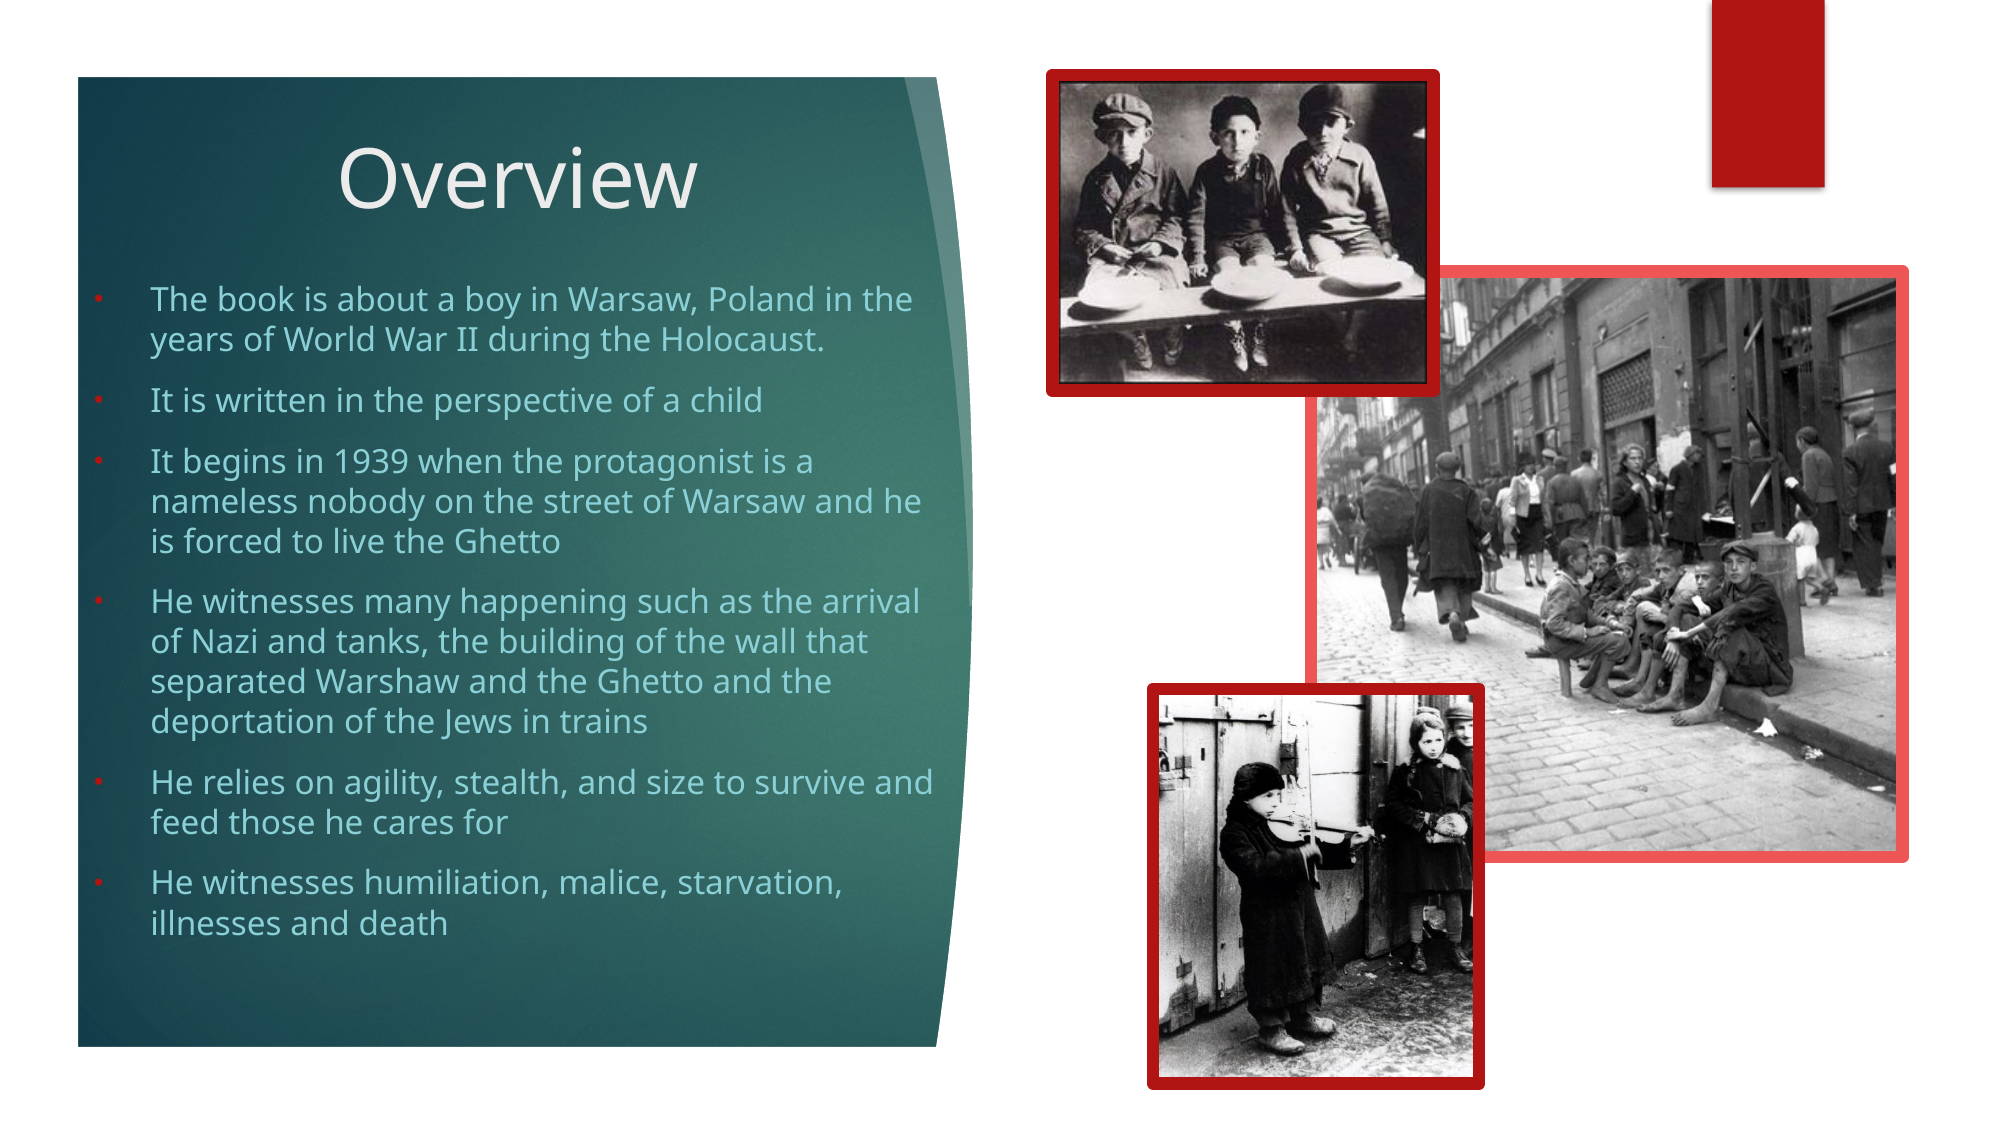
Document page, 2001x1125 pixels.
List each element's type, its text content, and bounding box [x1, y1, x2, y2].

title Overview [200, 125, 835, 233]
picture [1058, 81, 1897, 1078]
list The book is about a boy in Warsaw, Poland in the years of World War II during the Holocaust. It is written in the perspective of a child It begins in 1939 when the protagonist is a nameless nobody on the street of Warsaw and he is forced to live the Ghetto He witnesses many happening such as the arrival of Nazi and tanks, the building of the wall that separated Warshaw and the Ghetto and the deportation of the Jews in trains He relies on agility, stealth, and size to survive and feed those he cares for He witnesses humiliation, malice, starvation, illnesses and death [79, 270, 957, 1120]
